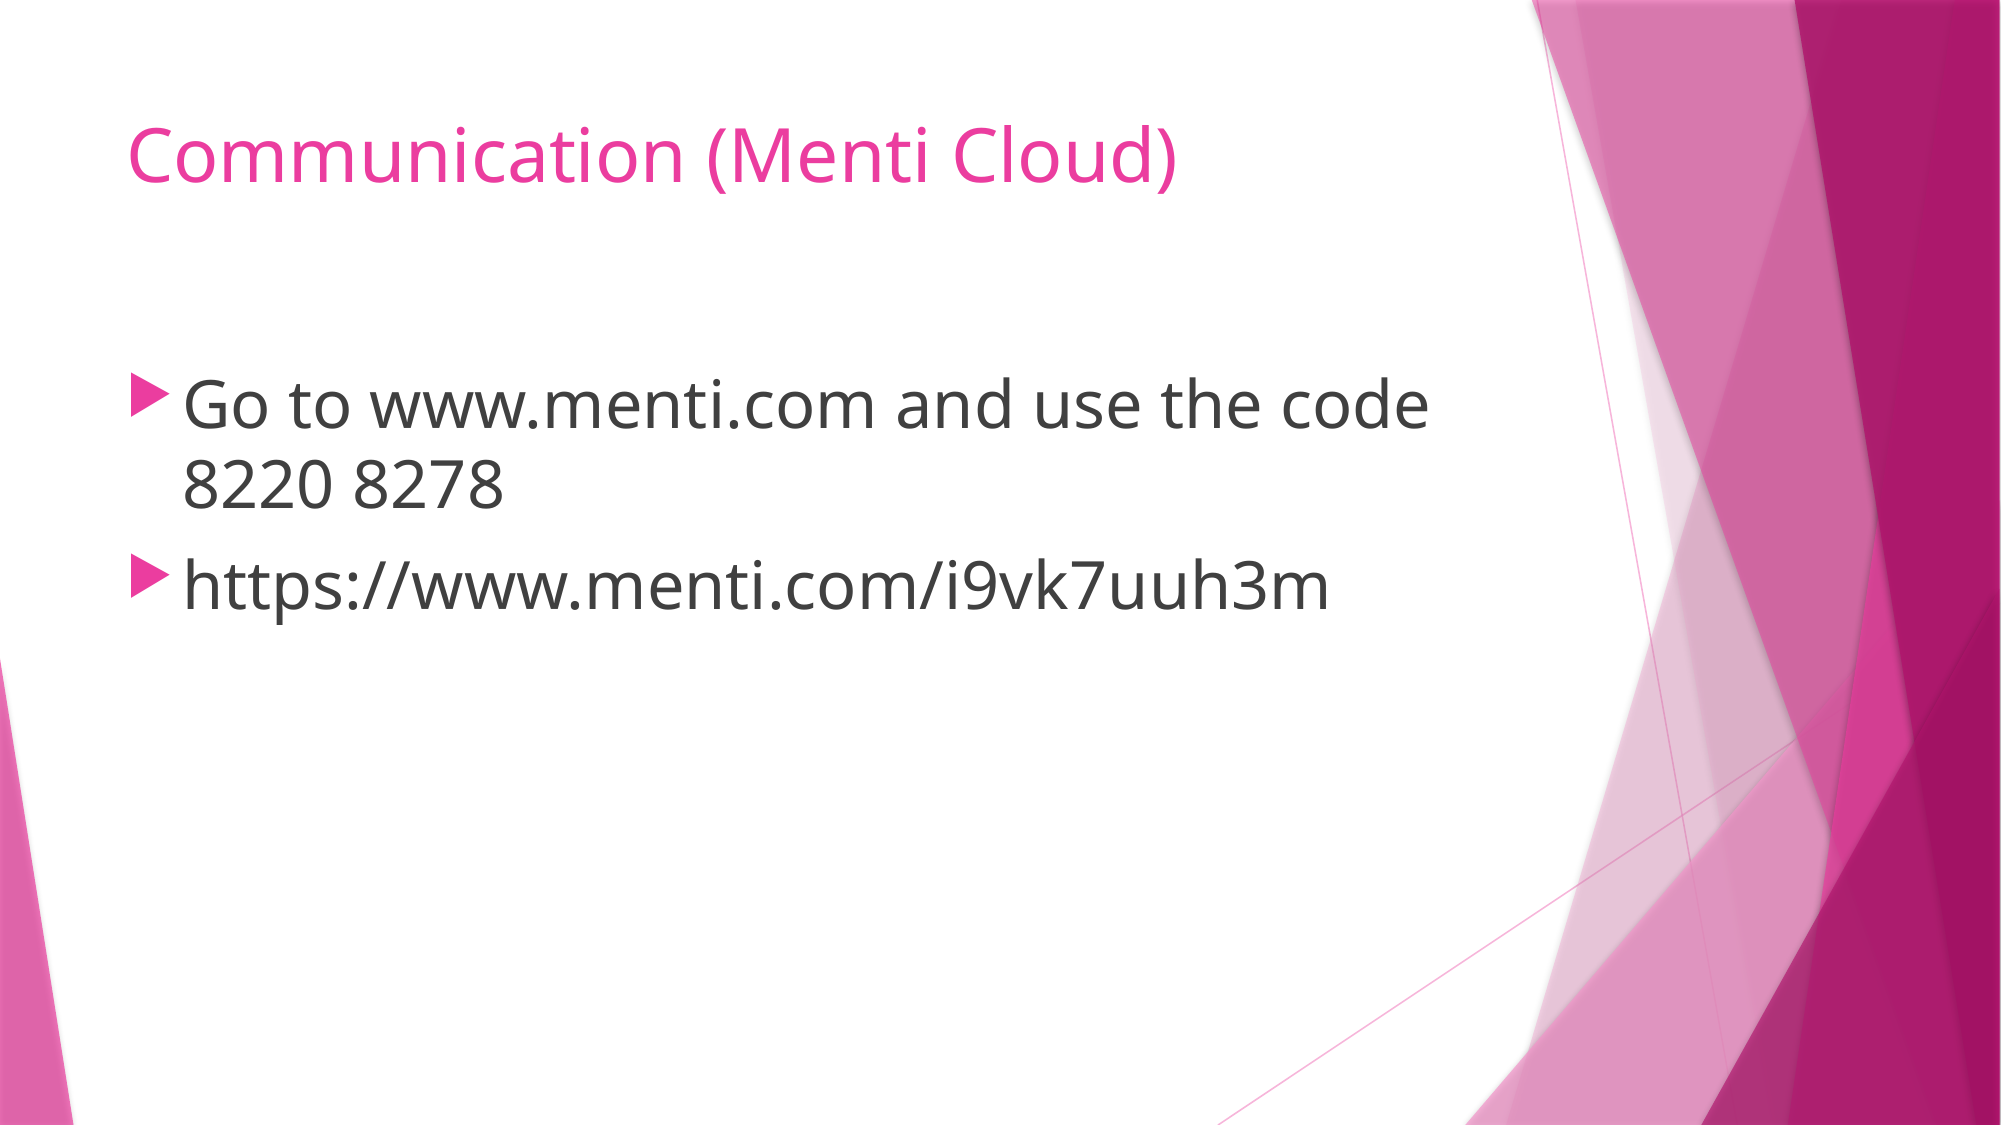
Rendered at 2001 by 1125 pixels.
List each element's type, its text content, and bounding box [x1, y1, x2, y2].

list Go to www.menti.com and use the code 8220 8278 https://www.menti.com/i9vk7uuh3m [111, 354, 1522, 992]
title Communication (Menti Cloud) [111, 99, 1522, 317]
